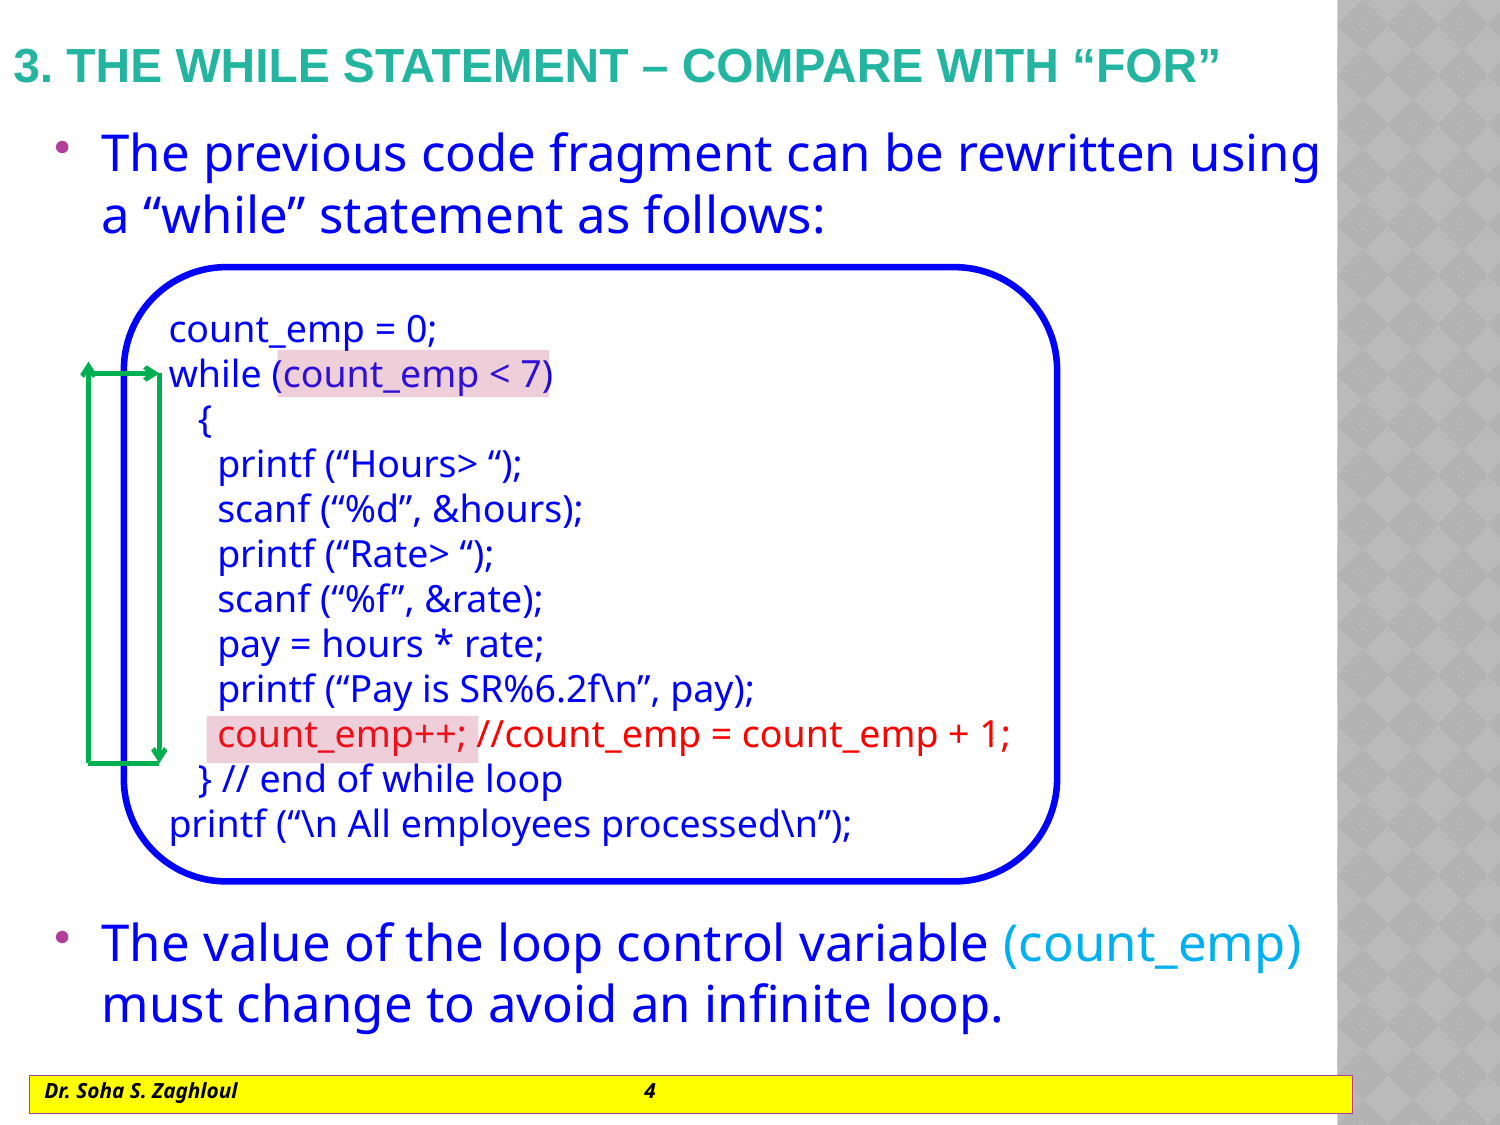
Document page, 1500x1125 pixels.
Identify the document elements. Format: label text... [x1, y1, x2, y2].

text_box count_emp = 0; while (count_emp < 7) { printf (“Hours> “); scanf (“%d”, &hours); printf (“Rate> “); scanf (“%f”, &rate); pay = hours * rate; printf (“Pay is SR%6.2f\n”, pay); count_emp++; //count_emp = count_emp + 1; } // end of while loop printf (“\n All employees processed\n”); [120, 263, 1061, 885]
text_box [203, 713, 482, 766]
text_box [274, 347, 552, 400]
list The previous code fragment can be rewritten using a “while” statement as follows: The value of the loop control variable (count_emp) must change to avoid an infinite loop. [41, 113, 1341, 1059]
title 3. The WHILE STATEMENT – compare with “for” [5, 19, 1341, 93]
text_box Dr. Soha S. Zaghloul 4 [29, 1075, 1353, 1114]
